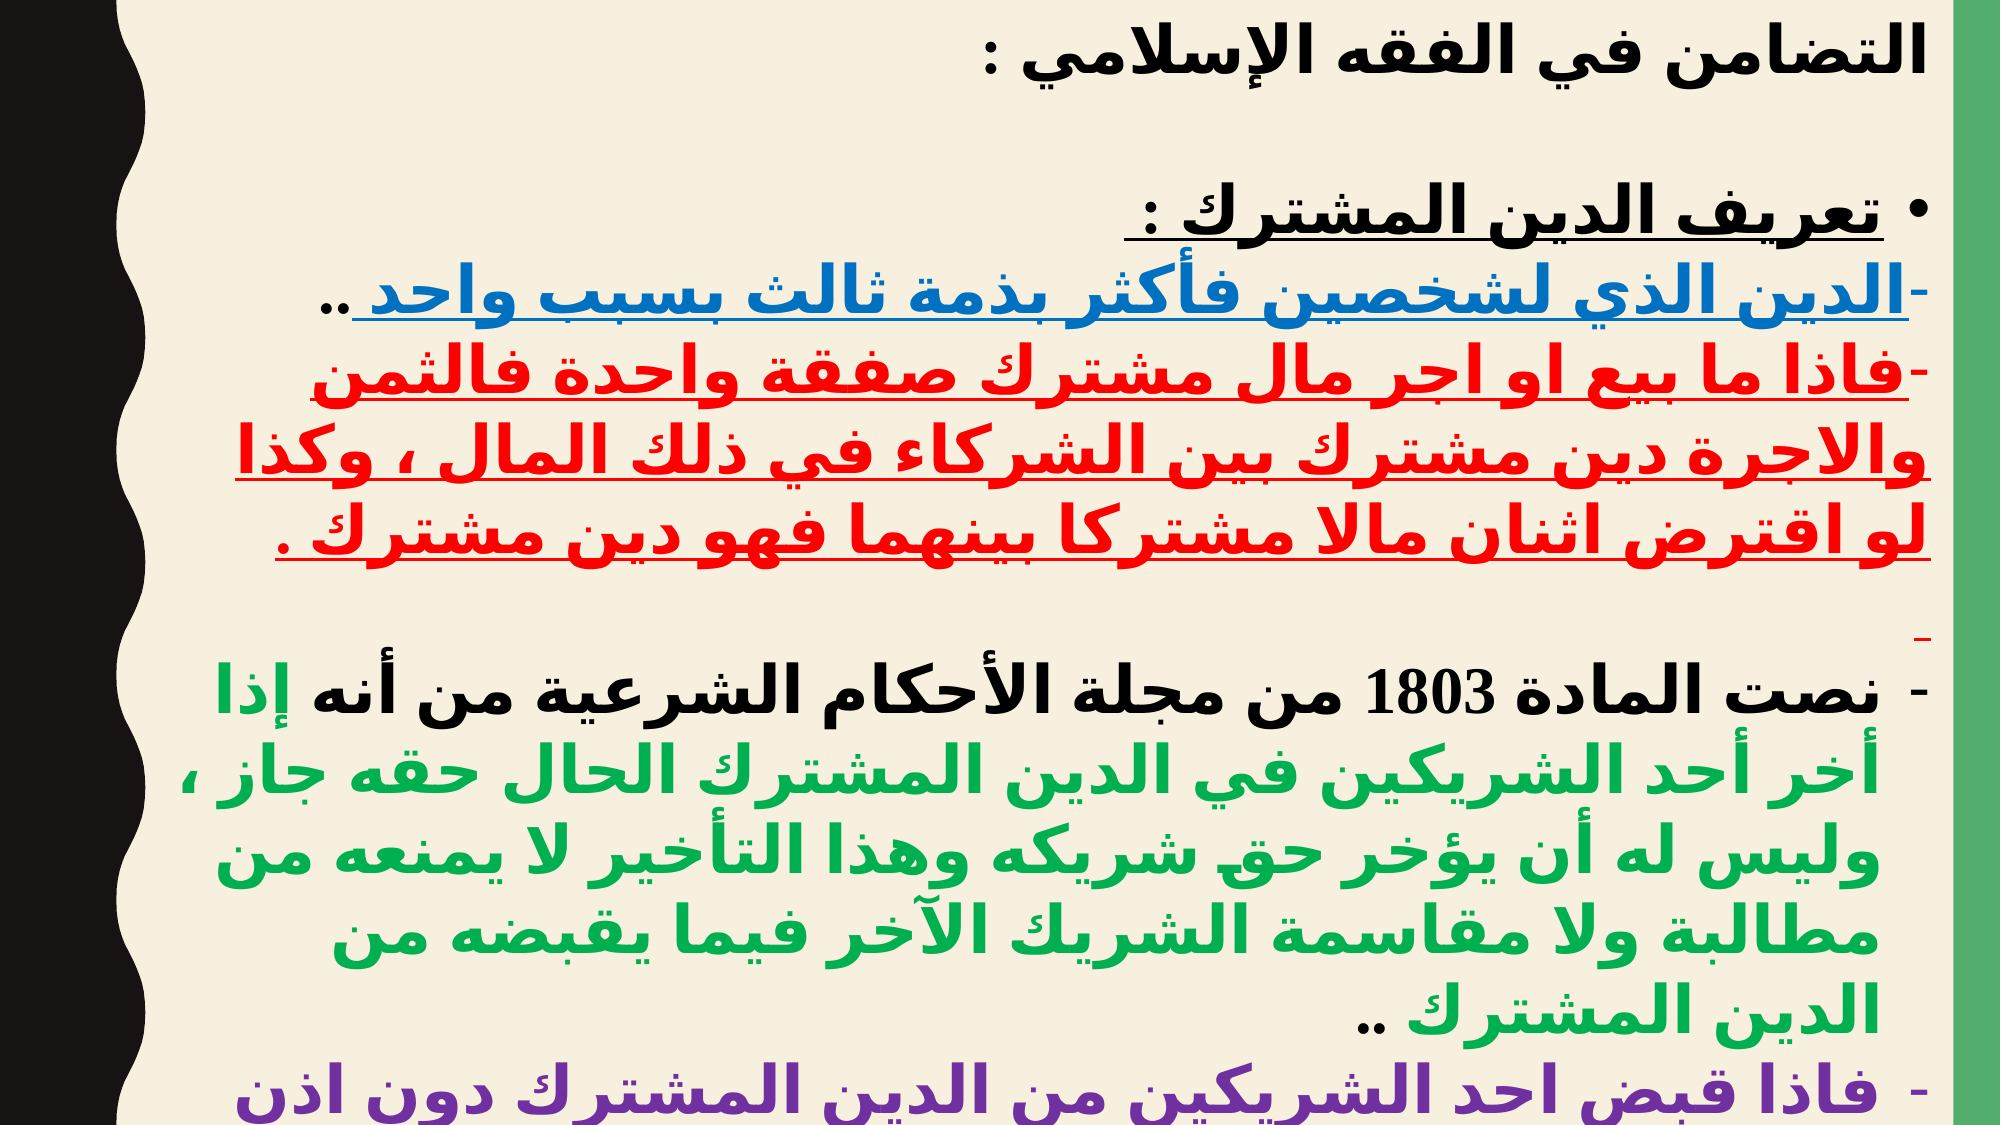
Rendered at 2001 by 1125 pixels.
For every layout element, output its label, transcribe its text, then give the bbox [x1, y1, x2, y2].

text_box التضامن في الفقه الإسلامي : تعريف الدين المشترك : الدين الذي لشخصين فأكثر بذمة ثالث بسبب واحد .. فاذا ما بيع او اجر مال مشترك صفقة واحدة فالثمن والاجرة دين مشترك بين الشركاء في ذلك المال ، وكذا لو اقترض اثنان مالا مشتركا بينهما فهو دين مشترك . نصت المادة 1803 من مجلة الأحكام الشرعية من أنه إذا أخر أحد الشريكين في الدين المشترك الحال حقه جاز ، وليس له أن يؤخر حق شريكه وهذا التأخير لا يمنعه من مطالبة ولا مقاسمة الشريك الآخر فيما يقبضه من الدين المشترك .. فاذا قبض احد الشريكين من الدين المشترك دون اذن شريكه فللشريك الاخر ان يأخذ من القابض بنسبة حصته . [139, 0, 1946, 1125]
